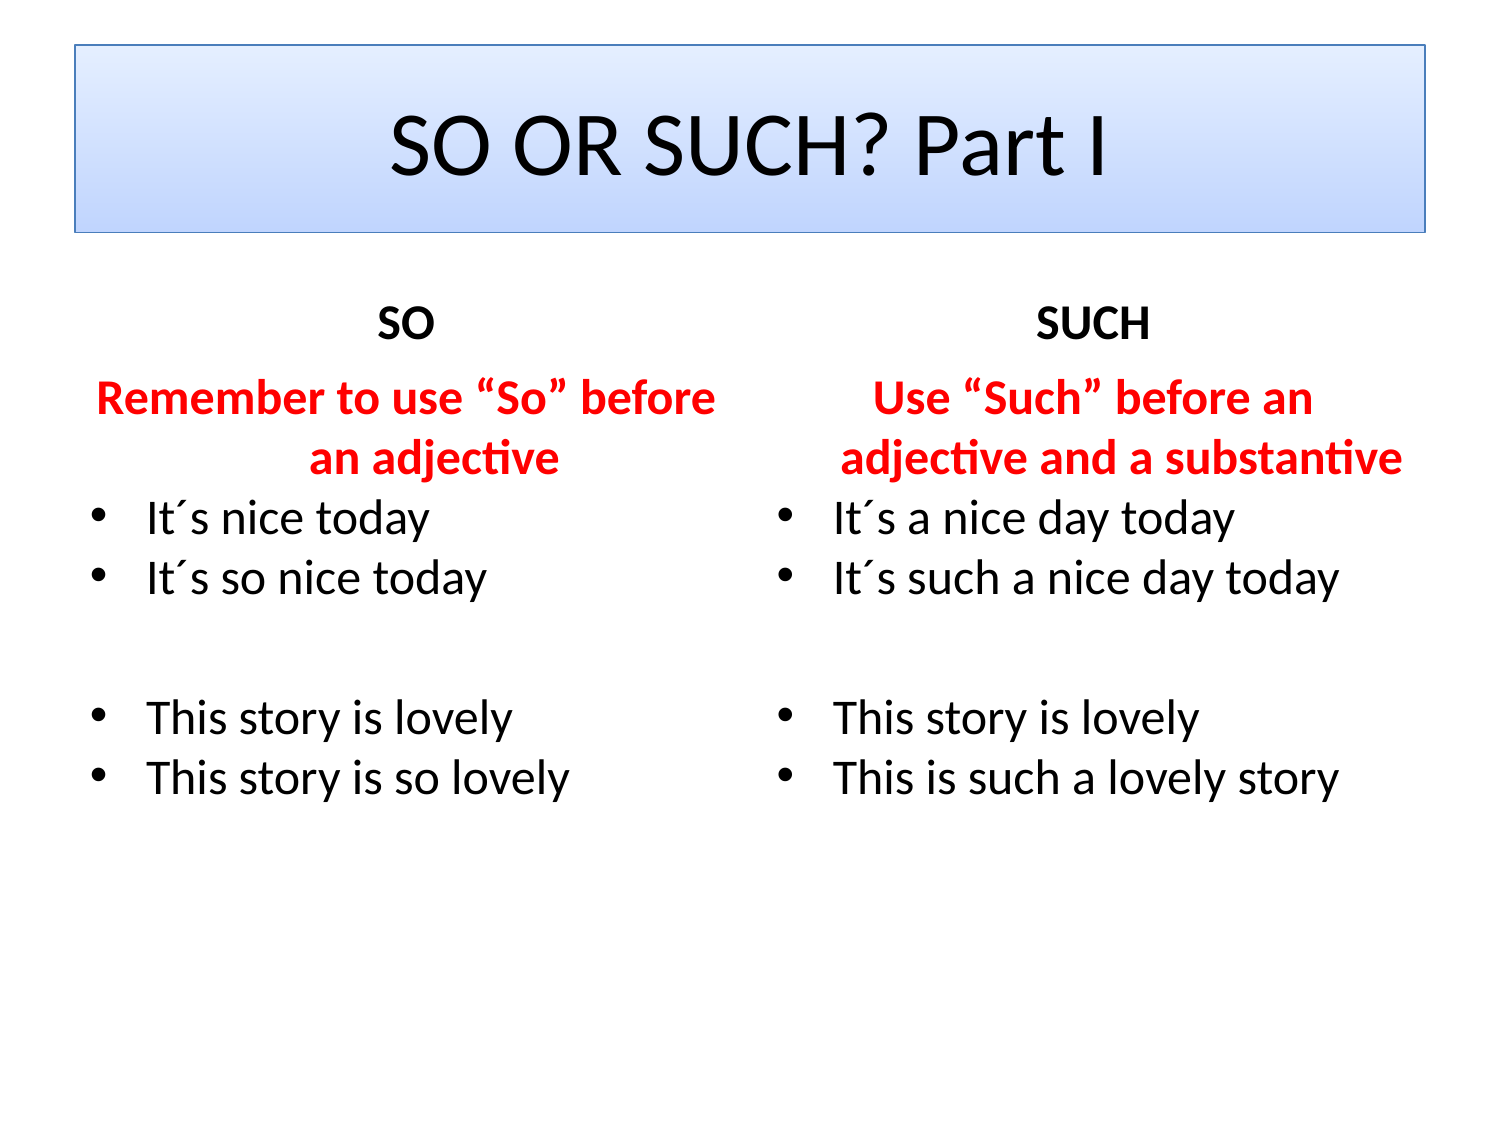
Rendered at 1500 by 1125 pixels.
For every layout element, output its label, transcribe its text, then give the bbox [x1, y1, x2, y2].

text_box Remember to use “So” before an adjective It´s nice today It´s so nice today This story is lovely This story is so lovely [74, 356, 738, 1005]
text_box Use “Such” before an adjective and a substantive It´s a nice day today It´s such a nice day today This story is lovely This is such a lovely story [761, 356, 1425, 1005]
text_box SO [74, 251, 738, 356]
text_box SUCH [761, 251, 1425, 356]
text_box SO OR SUCH? Part I [75, 45, 1425, 233]
